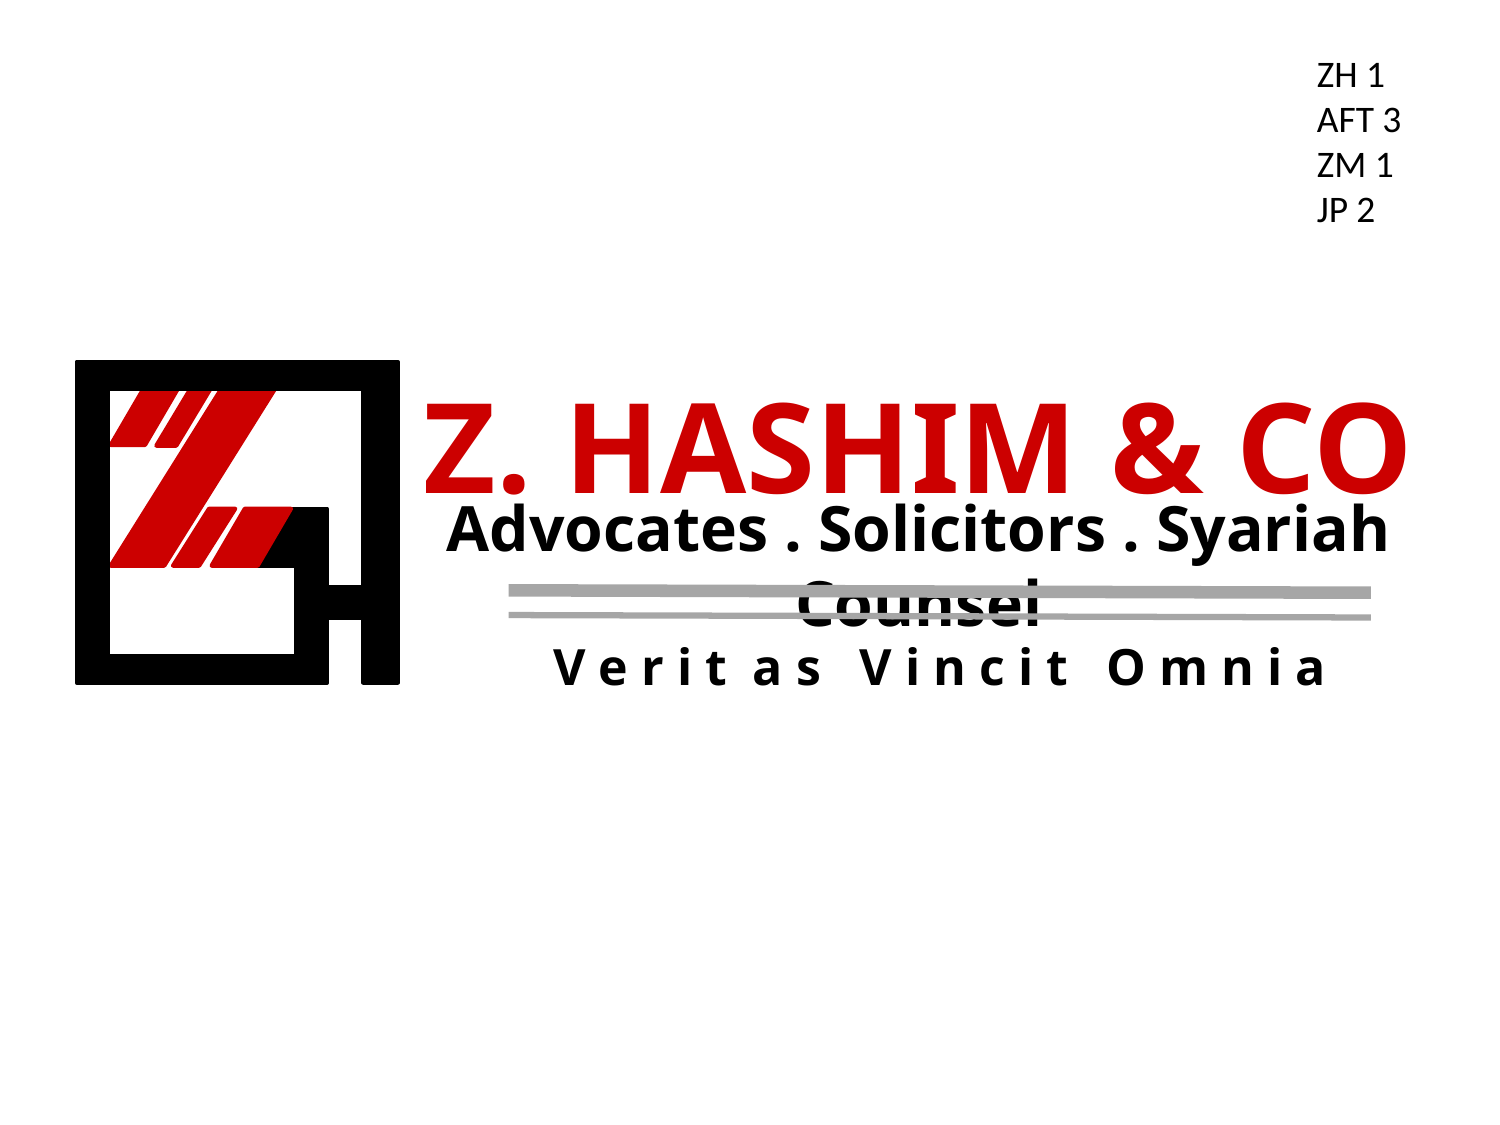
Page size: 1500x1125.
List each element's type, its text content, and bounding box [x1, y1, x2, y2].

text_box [76, 361, 1484, 705]
text_box ZH 1 AFT 3 ZM 1 JP 2 [1302, 42, 1483, 238]
